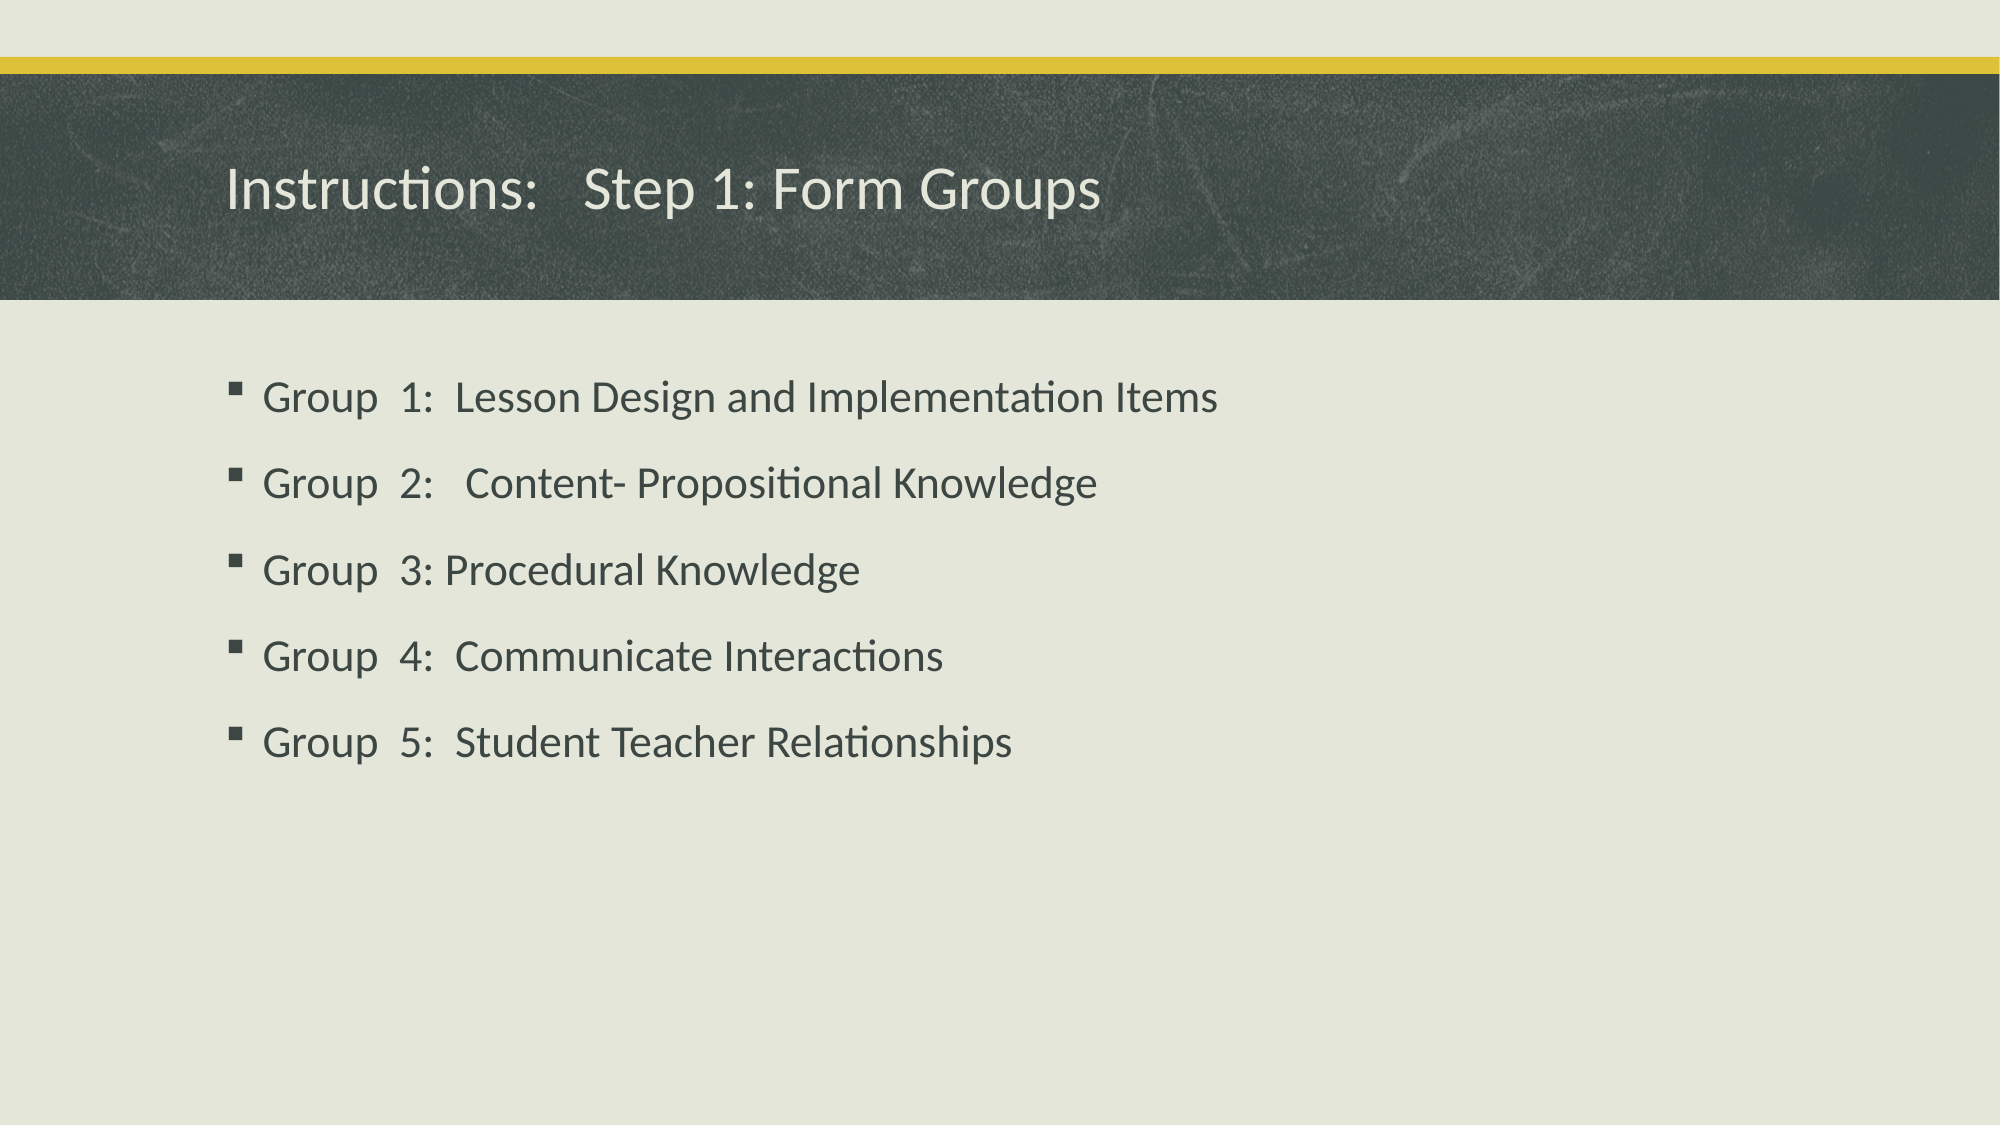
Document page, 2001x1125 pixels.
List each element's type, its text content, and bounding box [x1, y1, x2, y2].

list Group 1: Lesson Design and Implementation Items Group 2: Content- Propositional Knowledge Group 3: Procedural Knowledge Group 4: Communicate Interactions Group 5: Student Teacher Relationships [210, 359, 1790, 1014]
picture [0, 74, 2000, 300]
title Instructions: Step 1: Form Groups [210, 76, 1790, 300]
